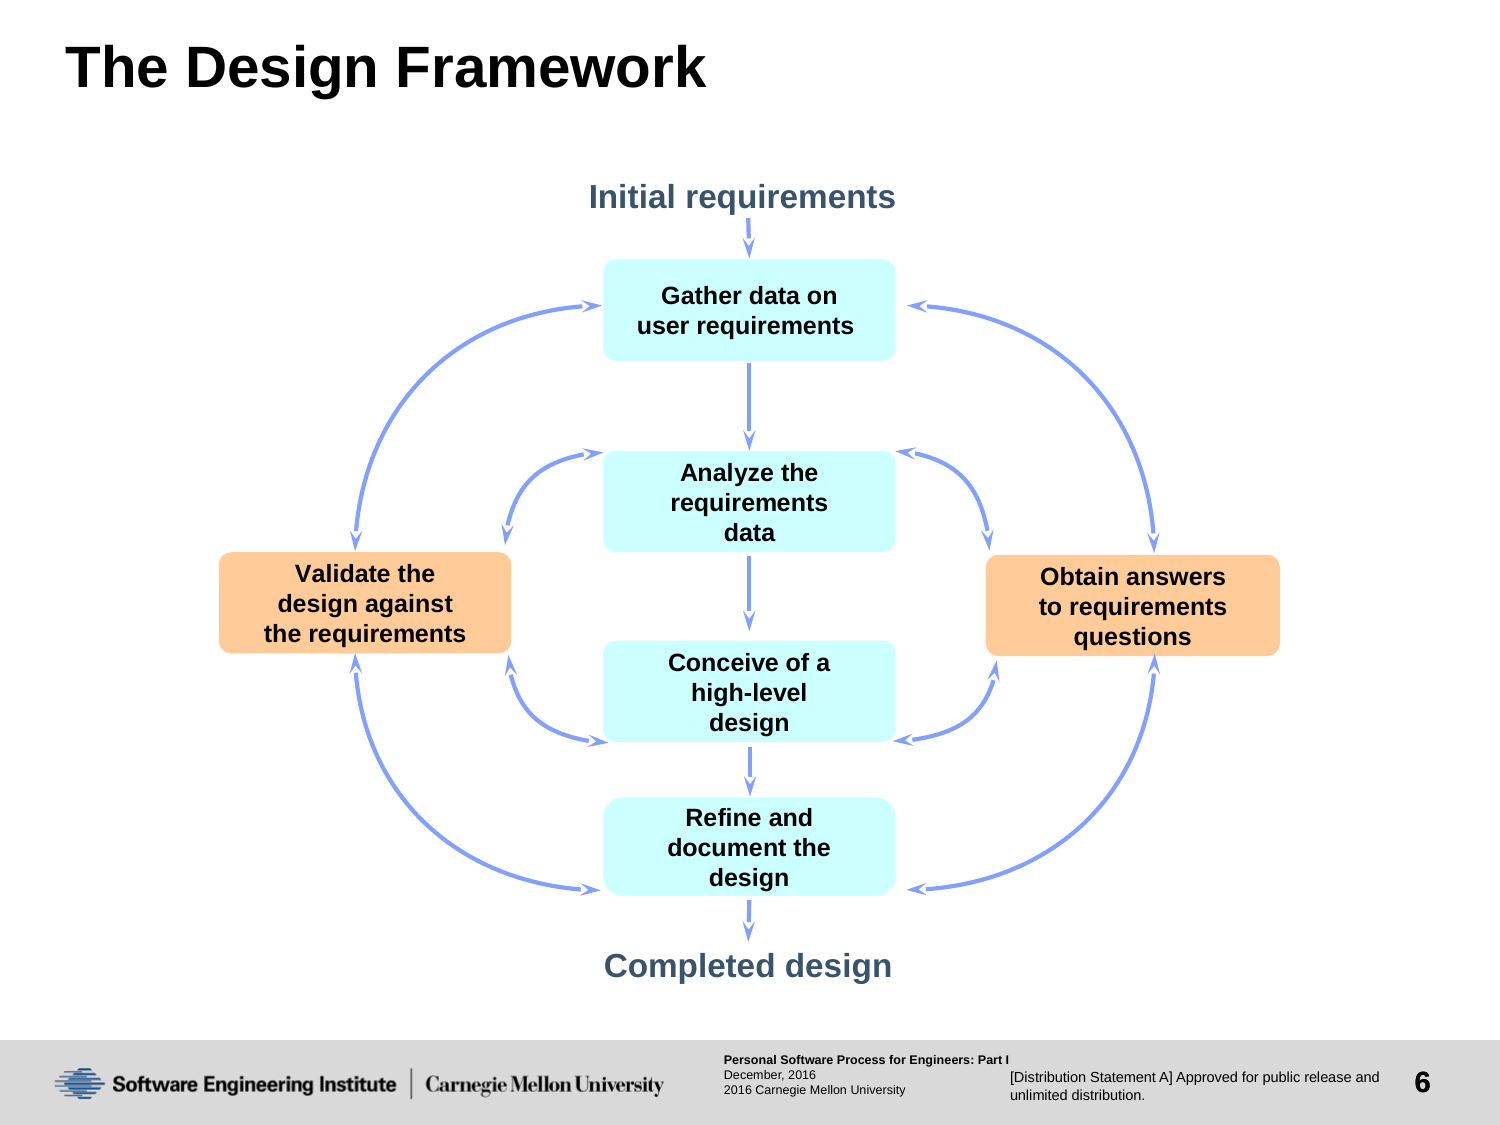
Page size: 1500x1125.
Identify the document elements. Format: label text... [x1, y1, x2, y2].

picture [218, 167, 1283, 995]
picture [46, 1061, 673, 1104]
title The Design Framework [65, 37, 1313, 148]
